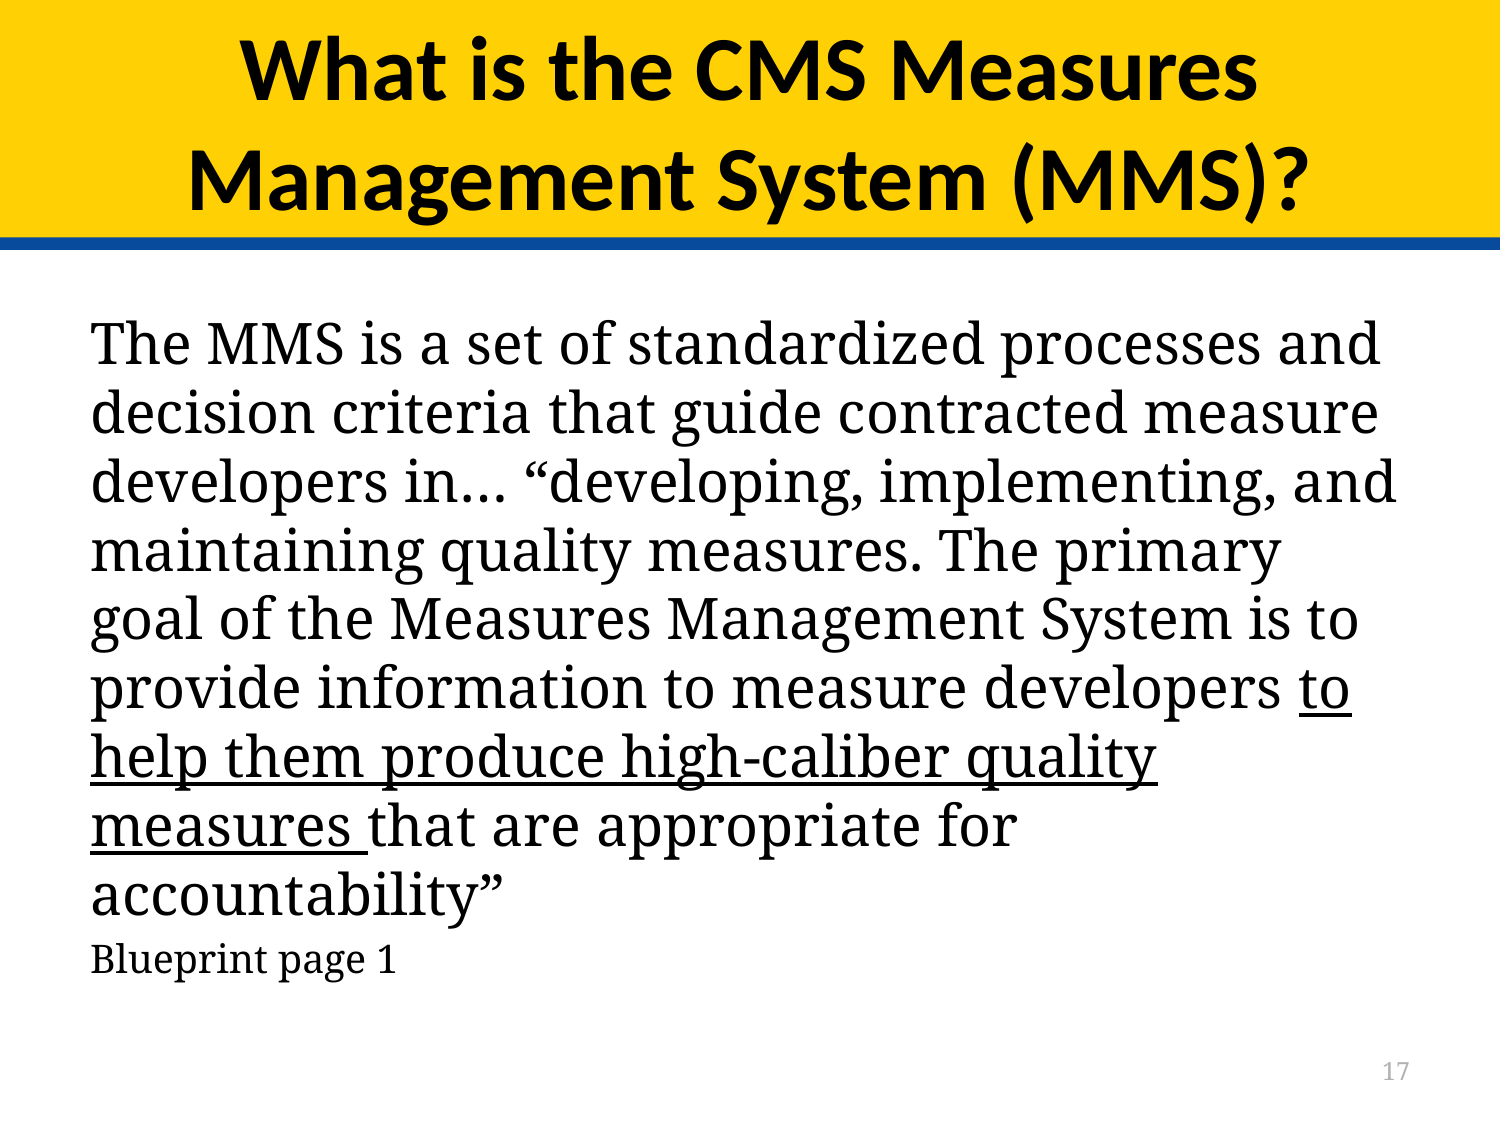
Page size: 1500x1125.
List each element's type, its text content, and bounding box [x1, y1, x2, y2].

list The MMS is a set of standardized processes and decision criteria that guide contracted measure developers in… “developing, implementing, and maintaining quality measures. The primary goal of the Measures Management System is to provide information to measure developers to help them produce high-caliber quality measures that are appropriate for accountability” Blueprint page 1 [75, 299, 1425, 1005]
title What is the CMS Measures Management System (MMS)? [0, 0, 1500, 238]
slide_number 17 [1074, 1042, 1425, 1103]
